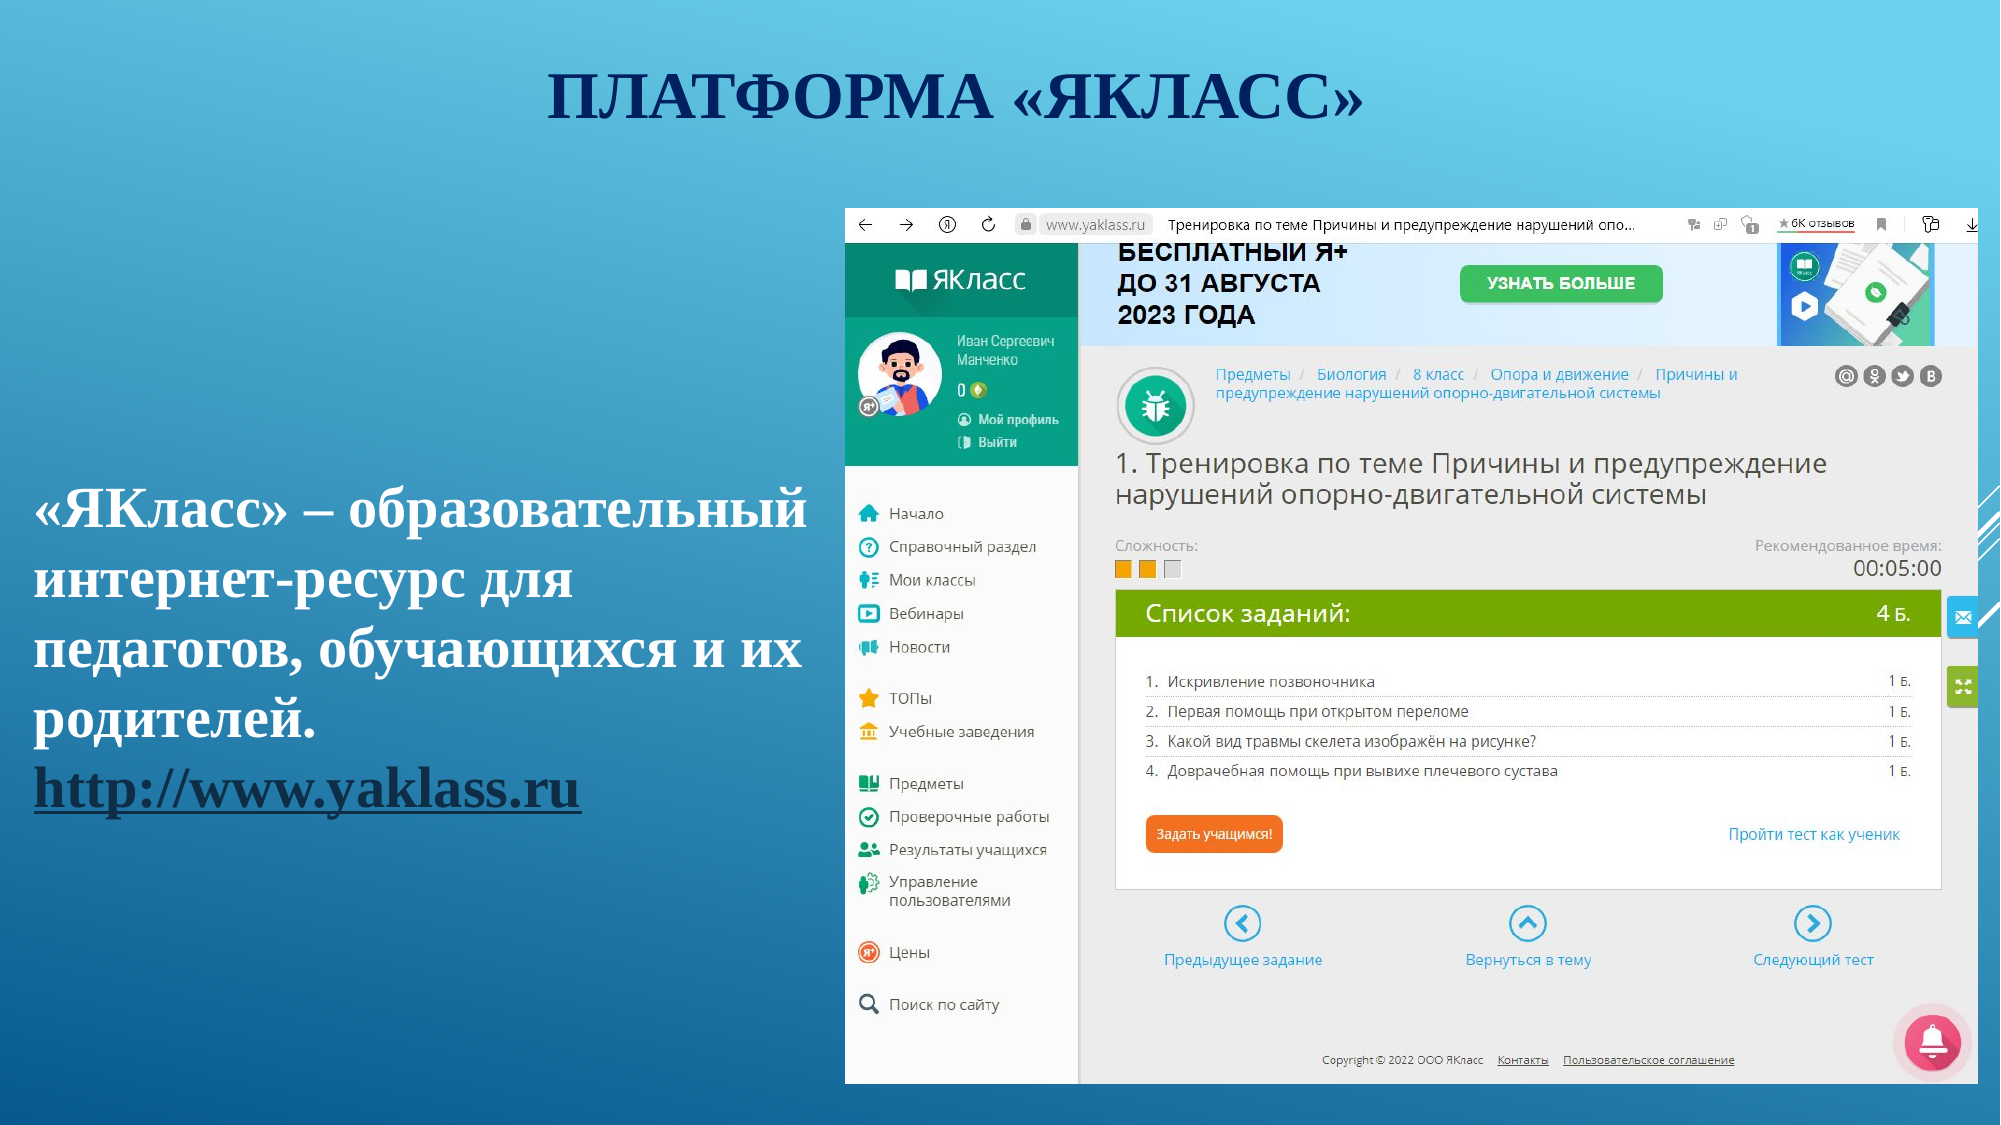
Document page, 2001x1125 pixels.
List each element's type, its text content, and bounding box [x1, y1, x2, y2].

text_box «ЯКласс» – образовательный интернет-ресурс для педагогов, обучающихся и их родителей. http://www.yaklass.ru [19, 461, 829, 827]
title Платформа «Якласс» [395, 38, 1519, 146]
picture [844, 208, 1979, 1084]
